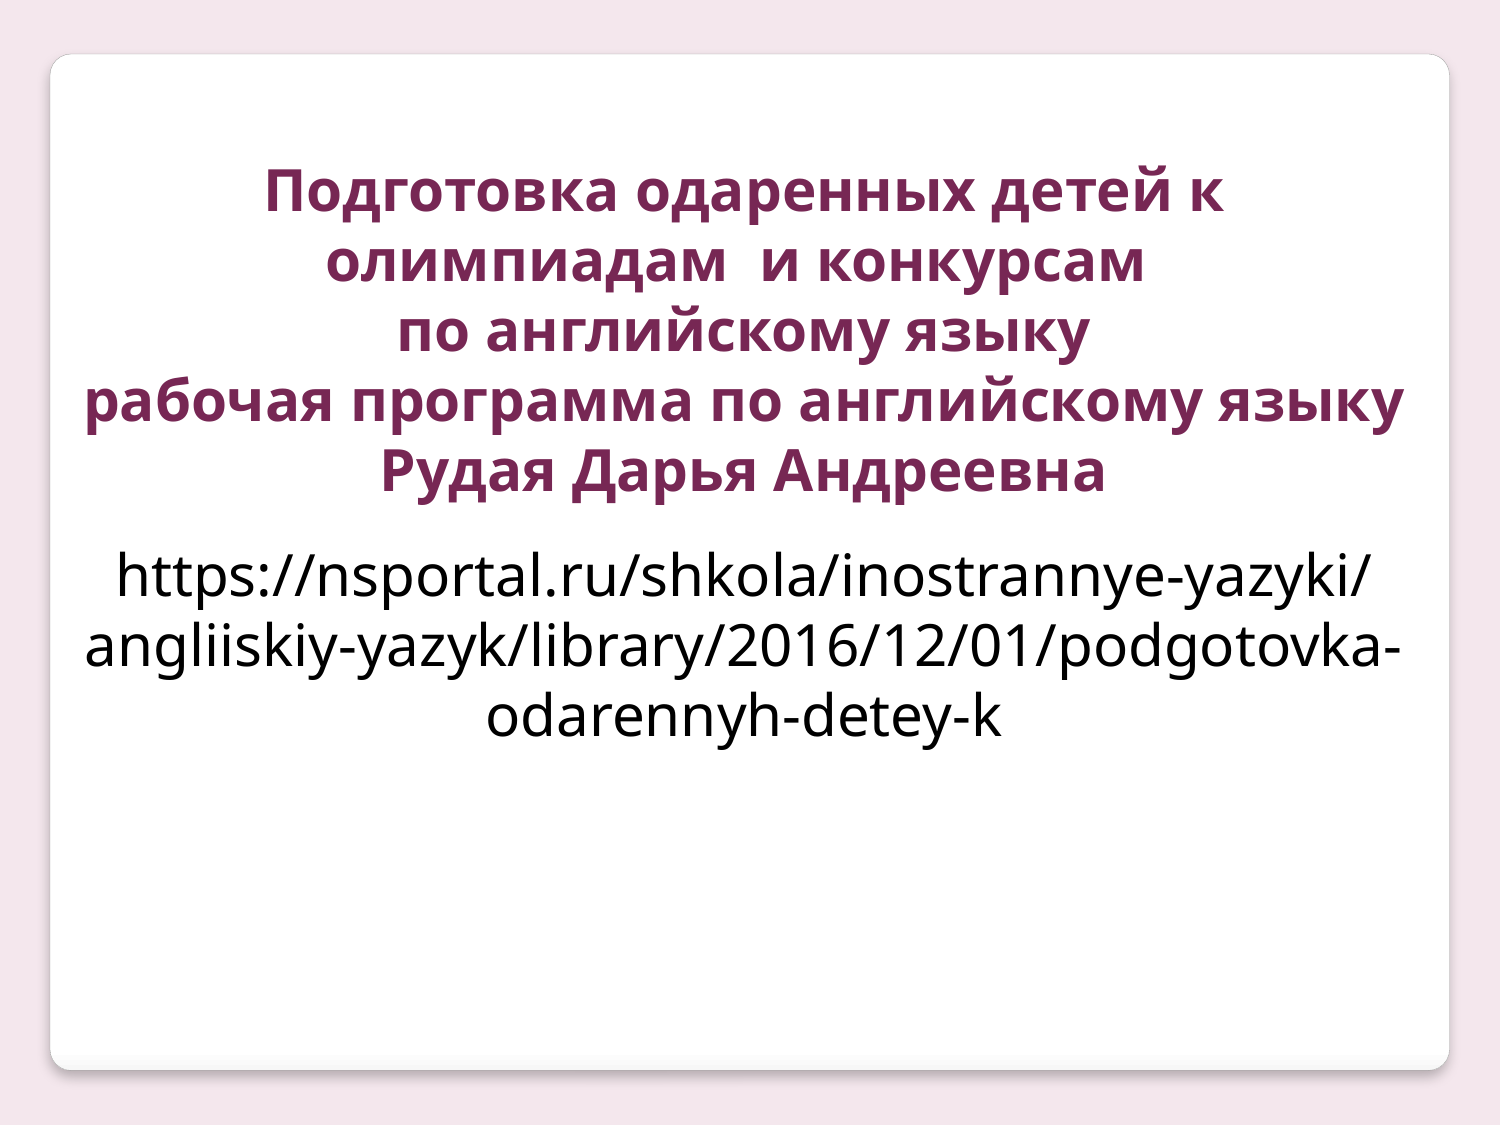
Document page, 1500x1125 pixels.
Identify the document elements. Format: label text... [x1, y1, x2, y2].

text_box Подготовка одаренных детей к олимпиадам и конкурсам по английскому языку рабочая программа по английскому языку Рудая Дарья Андреевна https://nsportal.ru/shkola/inostrannye-yazyki/angliiskiy-yazyk/library/2016/12/01/podgotovka-odarennyh-detey-k [53, 145, 1436, 756]
